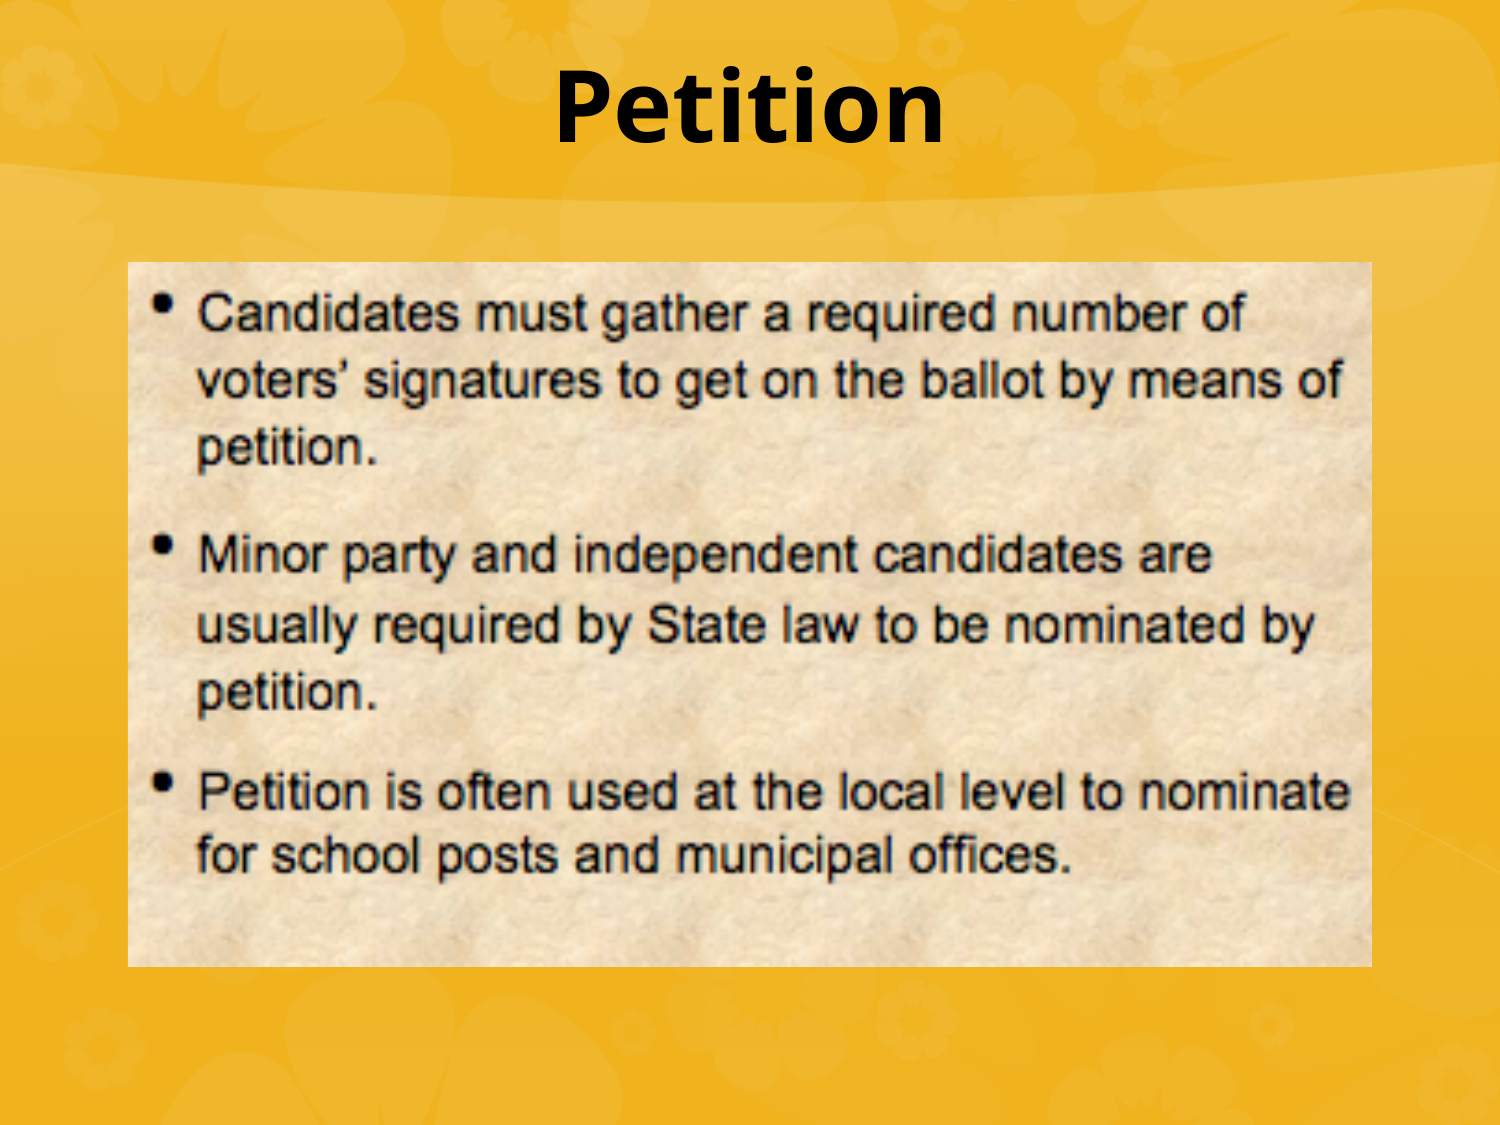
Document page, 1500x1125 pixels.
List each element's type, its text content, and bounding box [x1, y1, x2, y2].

title Petition [127, 14, 1372, 203]
picture [0, 0, 1500, 1125]
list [127, 262, 1373, 967]
